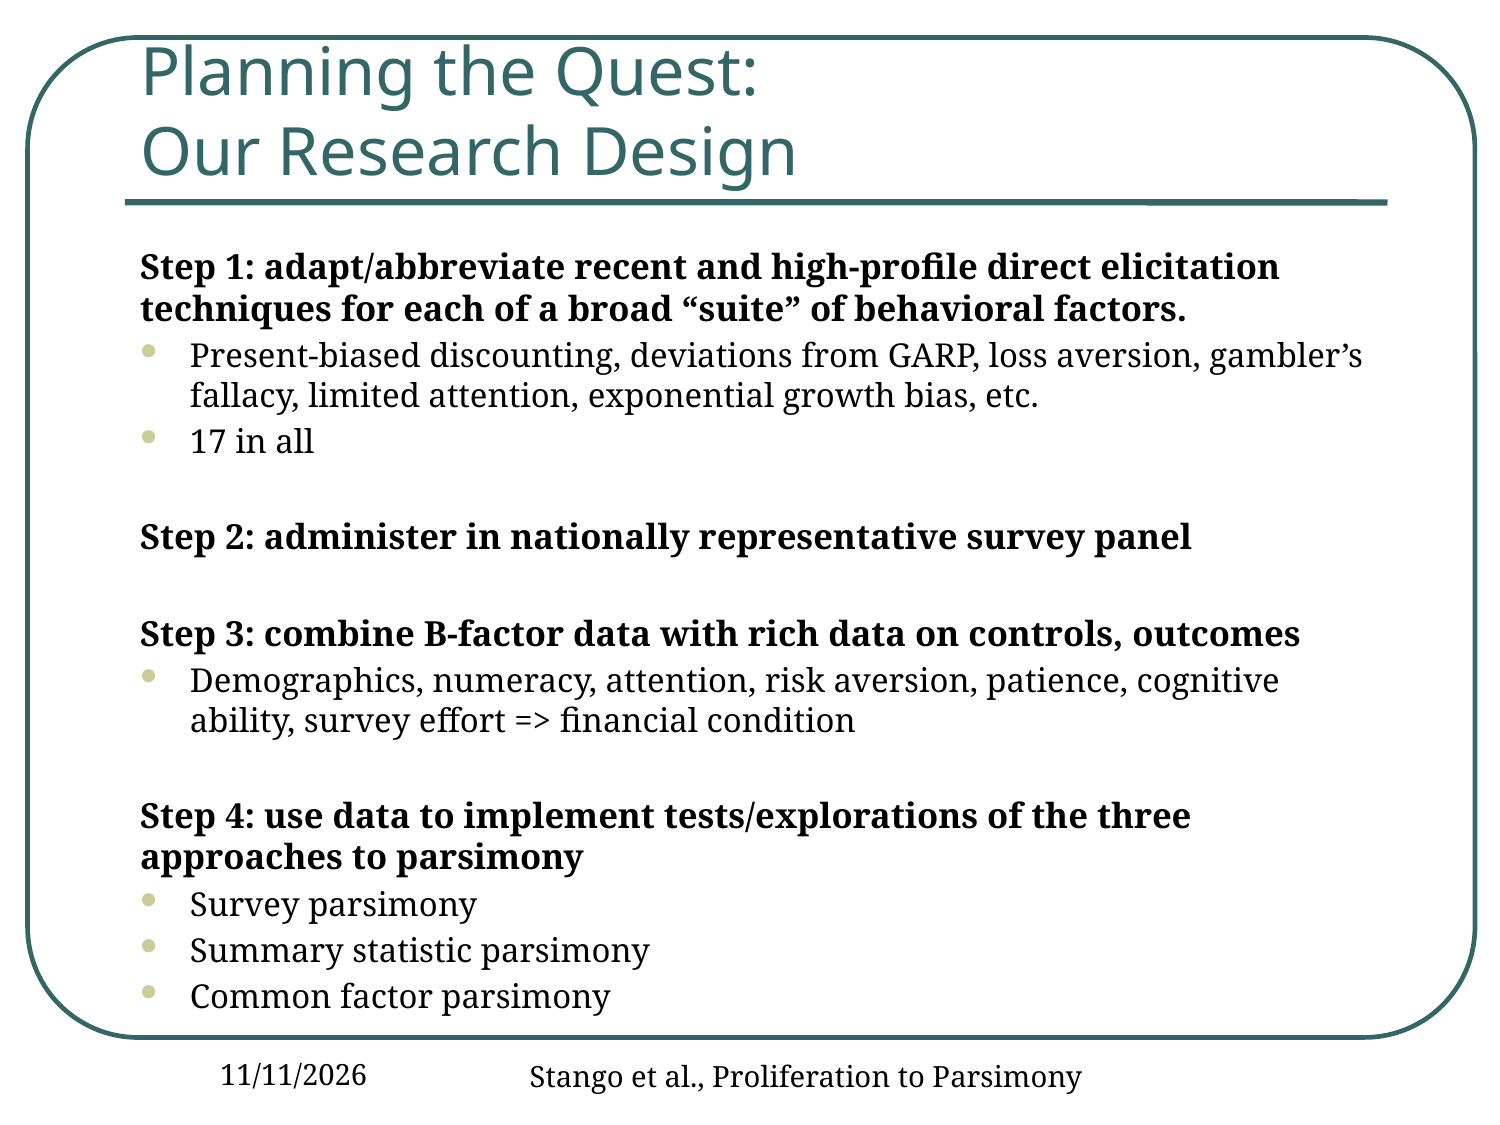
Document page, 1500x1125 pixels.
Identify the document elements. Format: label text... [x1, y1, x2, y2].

title Planning the Quest: Our Research Design [124, 48, 1388, 197]
list Step 1: adapt/abbreviate recent and high-profile direct elicitation techniques for each of a broad “suite” of behavioral factors. Present-biased discounting, deviations from GARP, loss aversion, gambler’s fallacy, limited attention, exponential growth bias, etc. 17 in all Step 2: administer in nationally representative survey panel Step 3: combine B-factor data with rich data on controls, outcomes Demographics, numeracy, attention, risk aversion, patience, cognitive ability, survey effort => financial condition Step 4: use data to implement tests/explorations of the three approaches to parsimony Survey parsimony Summary statistic parsimony Common factor parsimony [124, 237, 1388, 1024]
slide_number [124, 1048, 463, 1124]
footer Stango et al., Proliferation to Parsimony [512, 1050, 1101, 1125]
